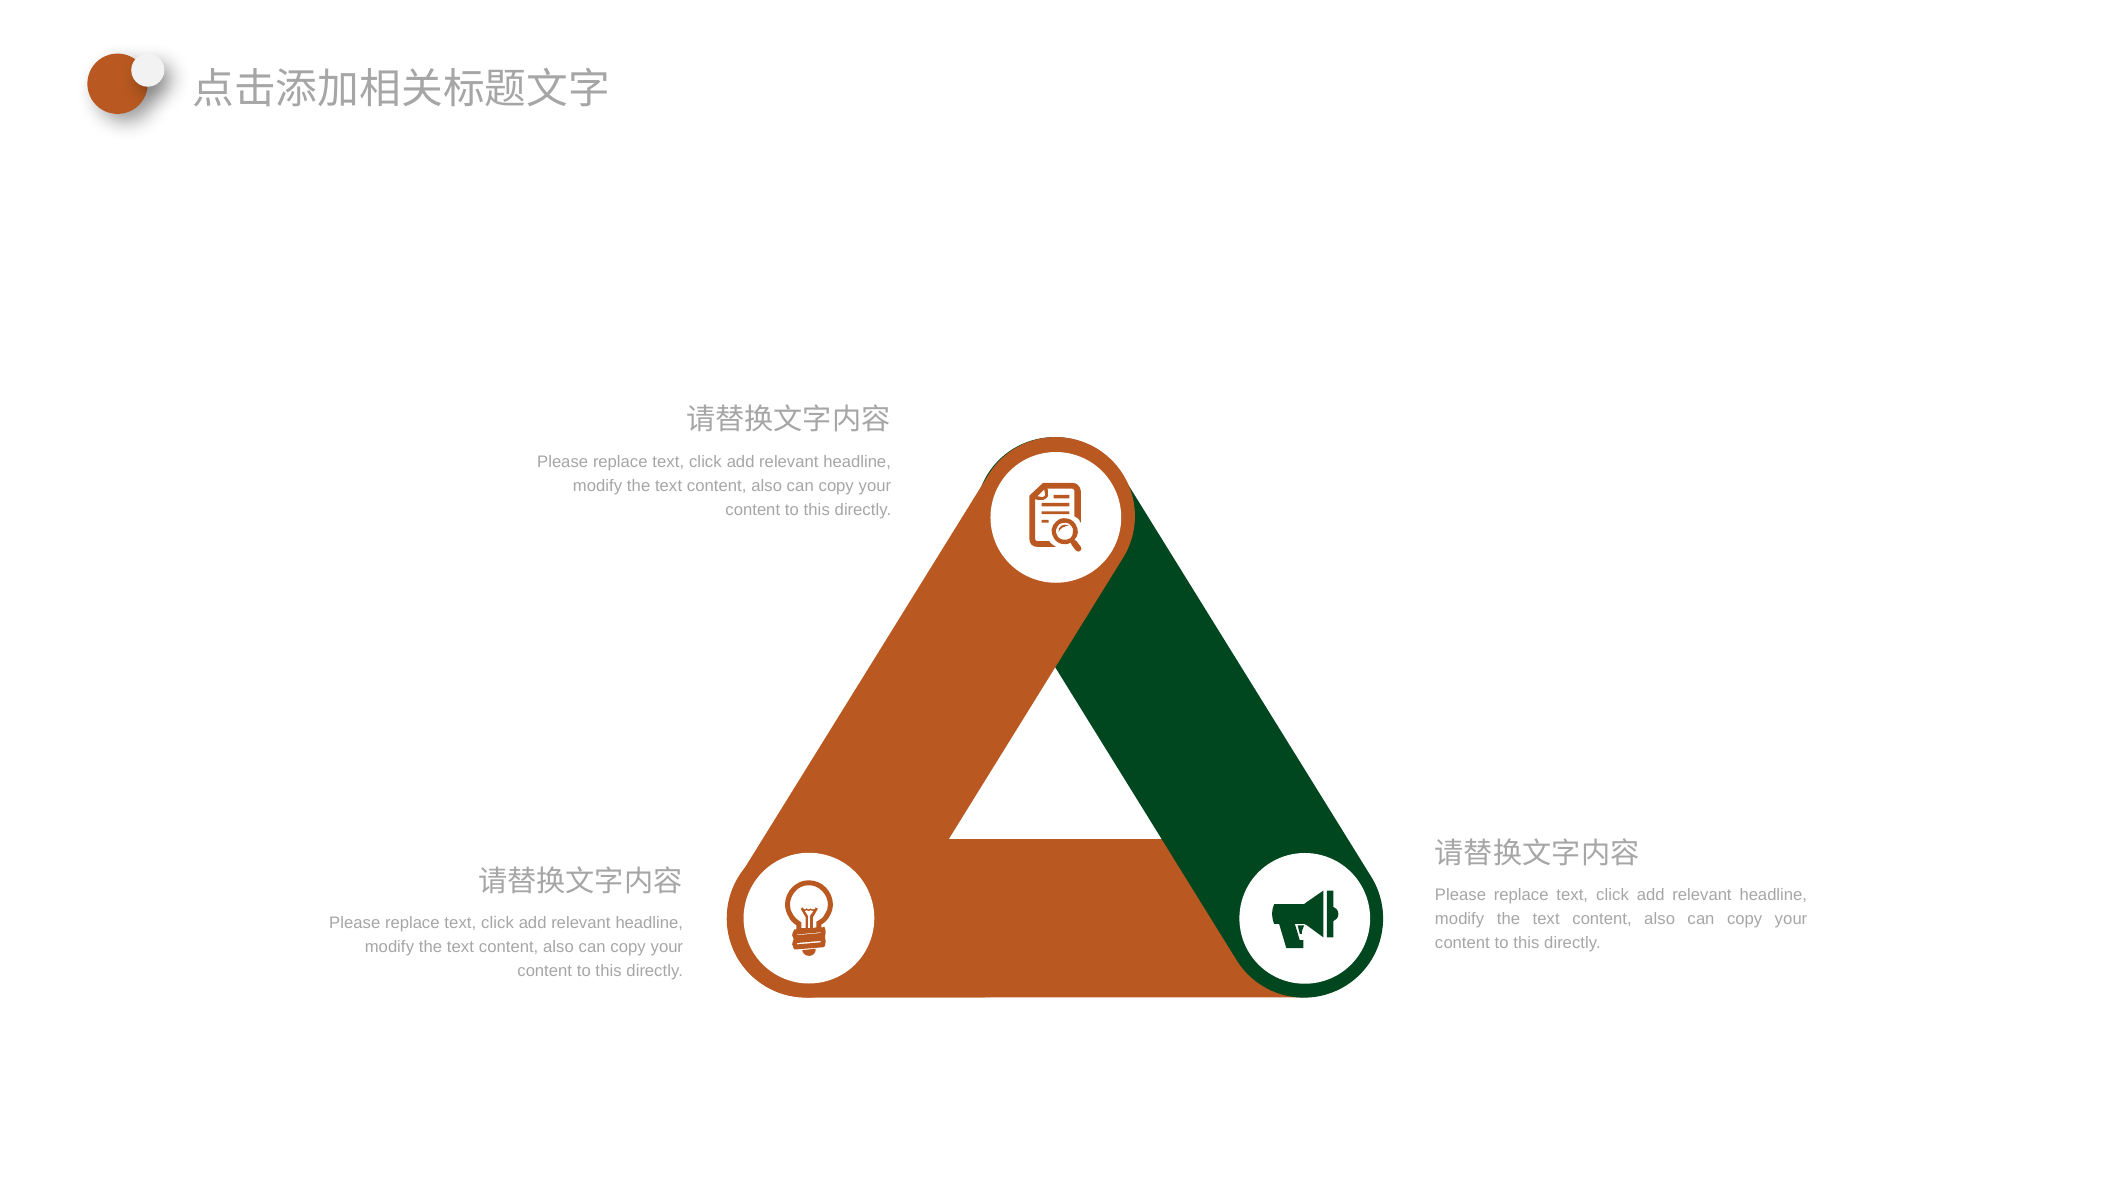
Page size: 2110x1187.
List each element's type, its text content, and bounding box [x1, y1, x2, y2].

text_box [310, 847, 699, 986]
text_box [86, 52, 142, 115]
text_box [1420, 819, 1823, 959]
text_box 点击添加相关标题文字 [176, 53, 680, 114]
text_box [726, 401, 1383, 1034]
text_box [130, 52, 166, 88]
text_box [518, 386, 907, 525]
